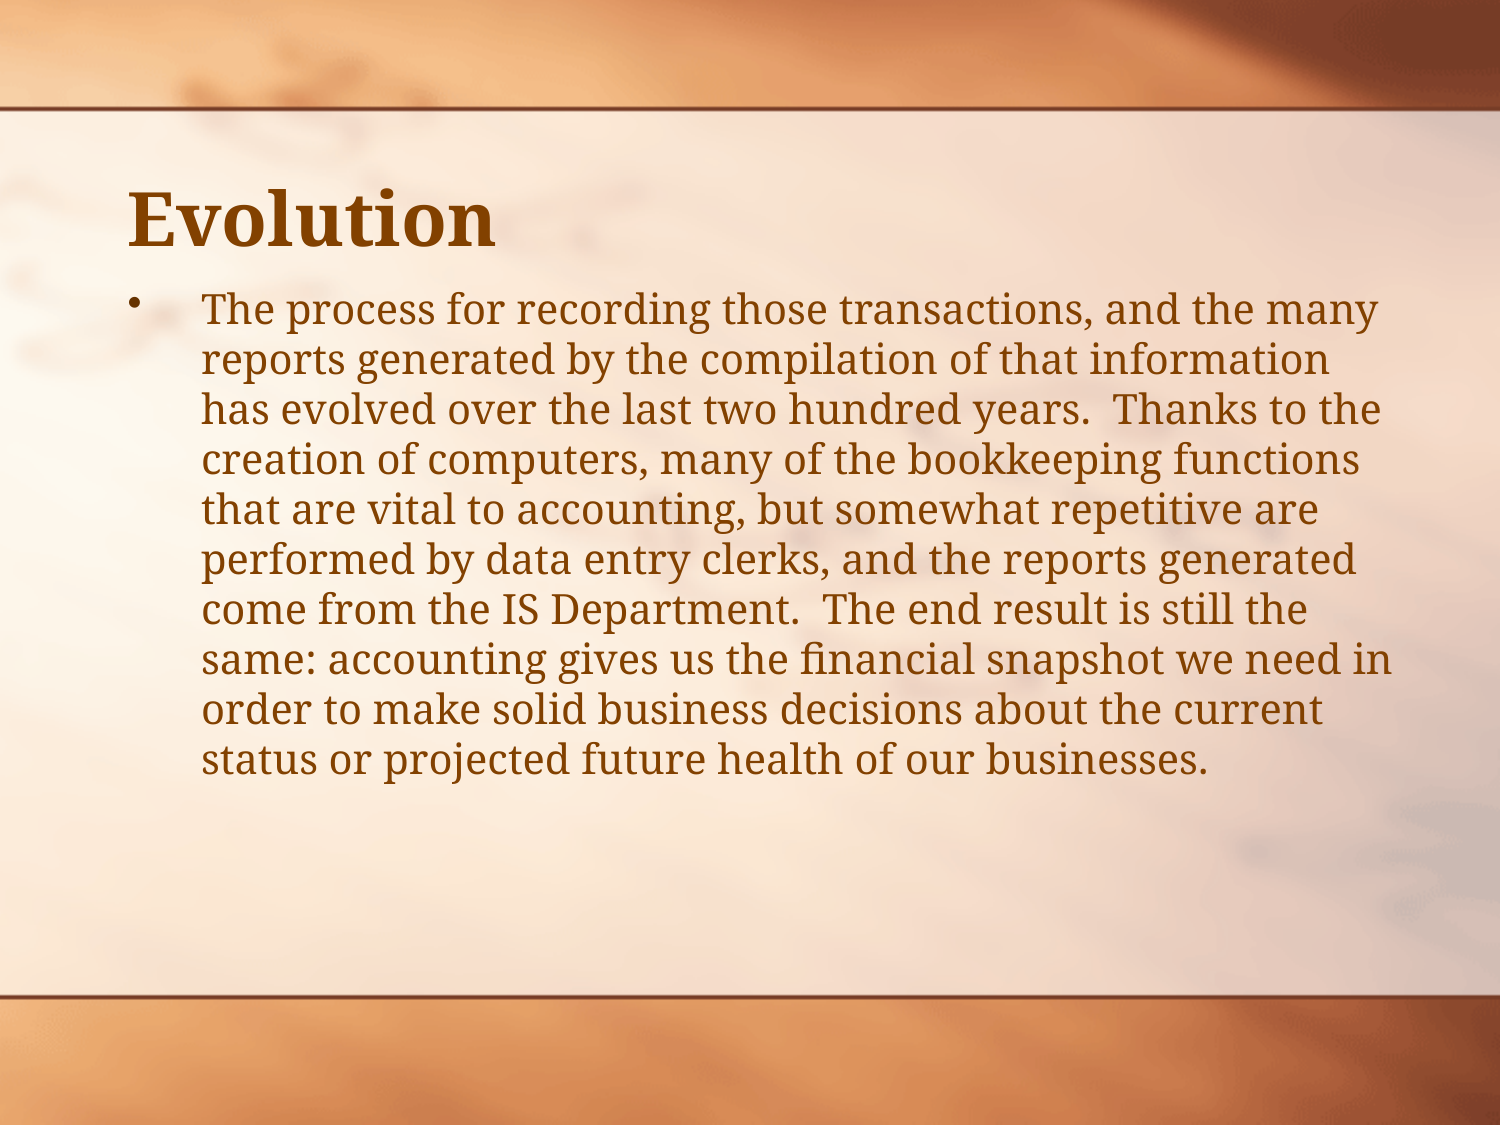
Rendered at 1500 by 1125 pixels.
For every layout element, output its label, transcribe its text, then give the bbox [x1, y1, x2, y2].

list The process for recording those transactions, and the many reports generated by the compilation of that information has evolved over the last two hundred years. Thanks to the creation of computers, many of the bookkeeping functions that are vital to accounting, but somewhat repetitive are performed by data entry clerks, and the reports generated come from the IS Department. The end result is still the same: accounting gives us the financial snapshot we need in order to make solid business decisions about the current status or projected future health of our businesses. [112, 274, 1413, 951]
picture [0, 0, 1500, 1125]
title Evolution [112, 124, 1413, 270]
